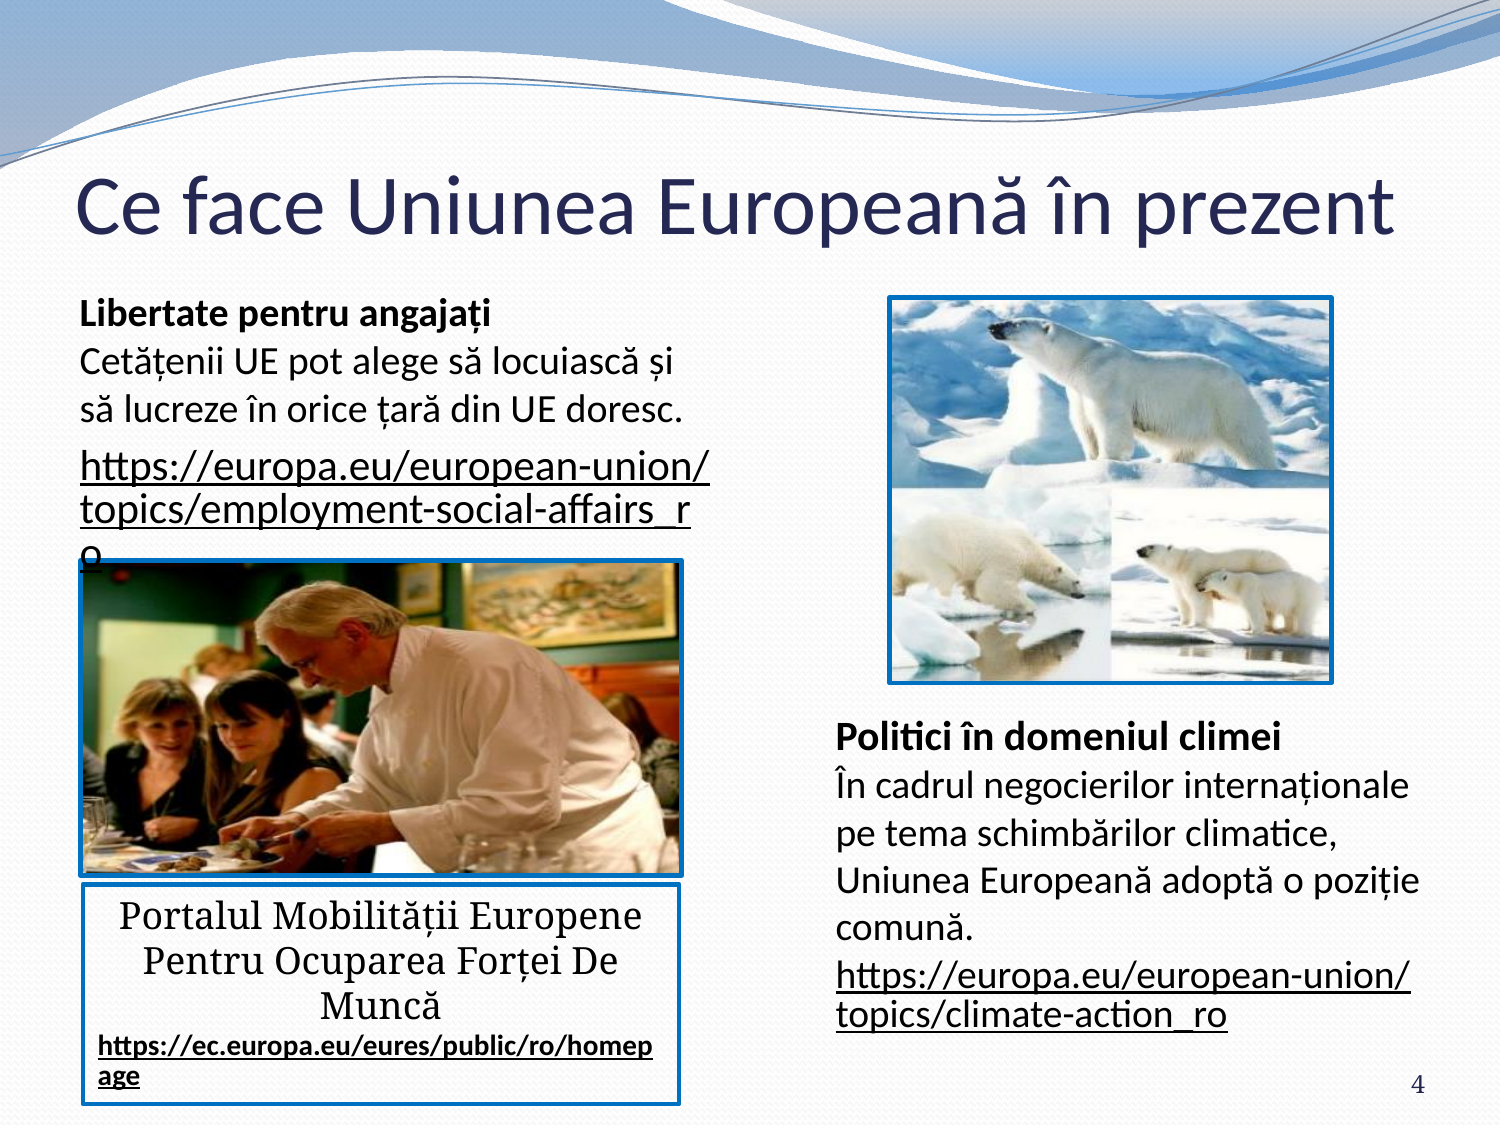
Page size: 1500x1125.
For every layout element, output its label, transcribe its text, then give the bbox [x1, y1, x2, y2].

picture [82, 562, 680, 874]
text_box Libertate pentru angajați Cetățenii UE pot alege să locuiască și să lucreze în orice țară din UE doresc. https://europa.eu/european-union/topics/employment-social-affairs_ro [64, 278, 727, 563]
slide_number 4 [1299, 1047, 1425, 1103]
text_box Politici în domeniul climei În cadrul negocierilor internaționale pe tema schimbărilor climatice, Uniunea Europeană adoptă o poziție comună. https://europa.eu/european-union/topics/climate-action_ro [820, 701, 1437, 1047]
picture [891, 299, 1330, 681]
text_box Portalul Mobilităţii Europene Pentru Ocuparea Forţei De Muncă https://ec.europa.eu/eures/public/ro/homepage [82, 886, 680, 1104]
title Ce face Uniunea Europeană în prezent [75, 115, 1459, 279]
